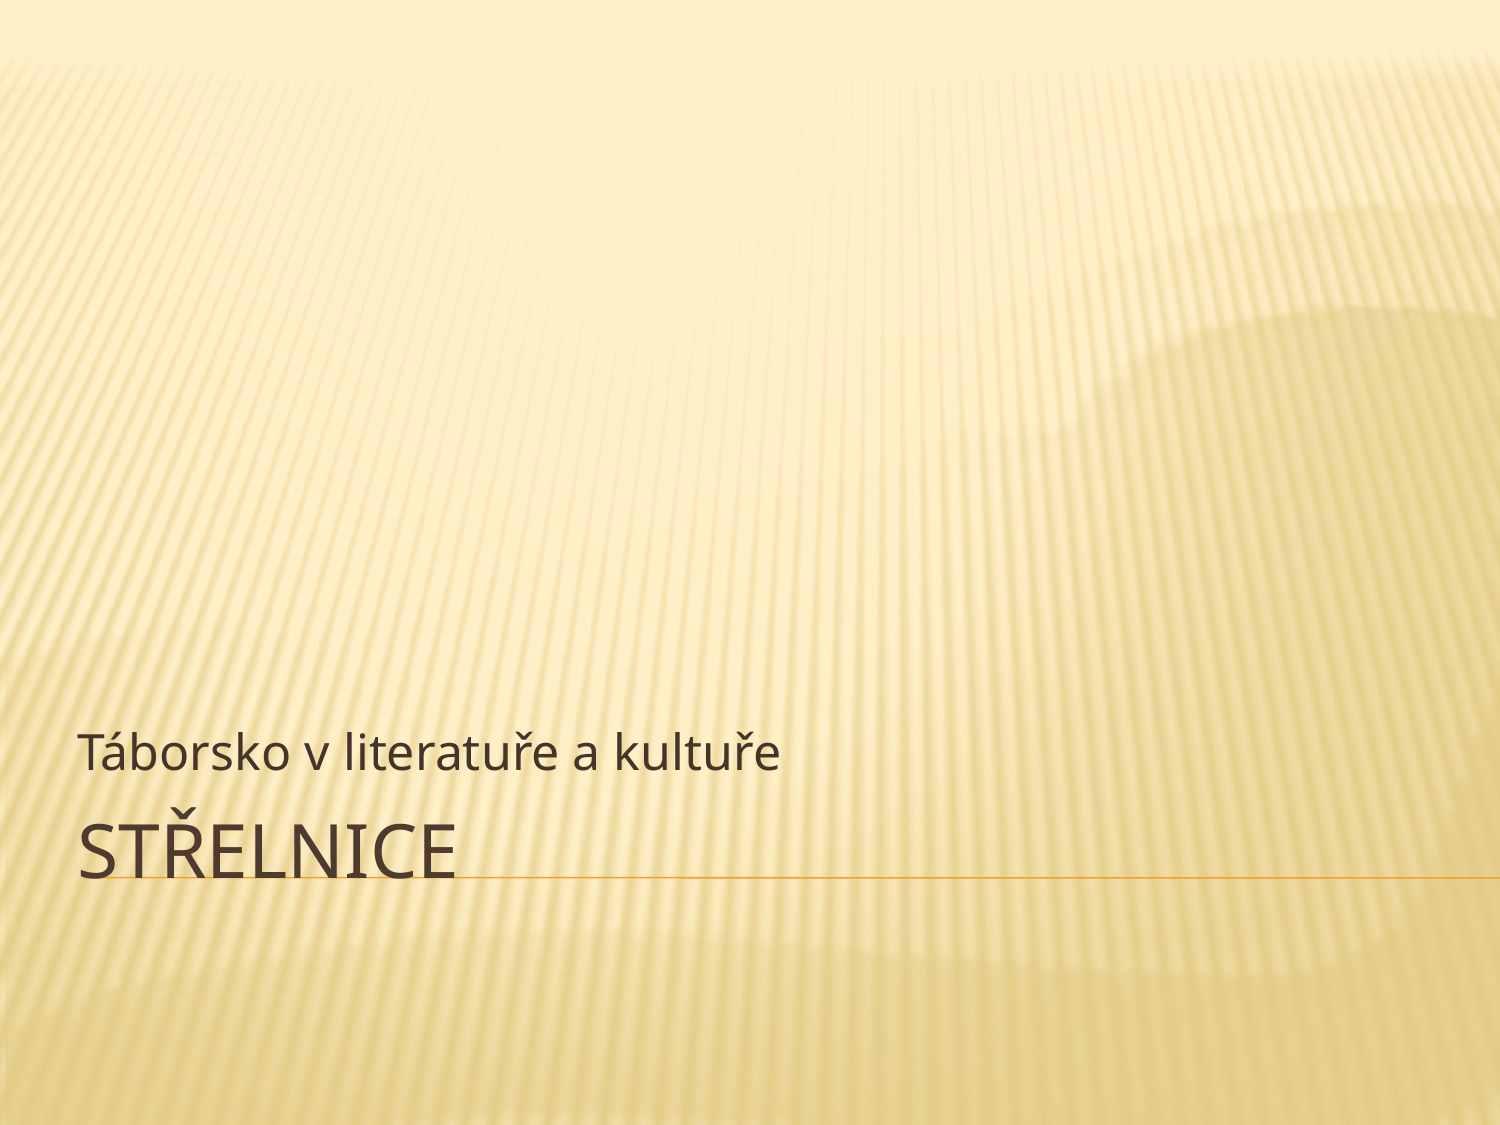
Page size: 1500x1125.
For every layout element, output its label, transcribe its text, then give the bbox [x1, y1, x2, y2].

title Střelnice [62, 796, 1450, 997]
subtitle Táborsko v literatuře a kultuře [62, 637, 1450, 788]
